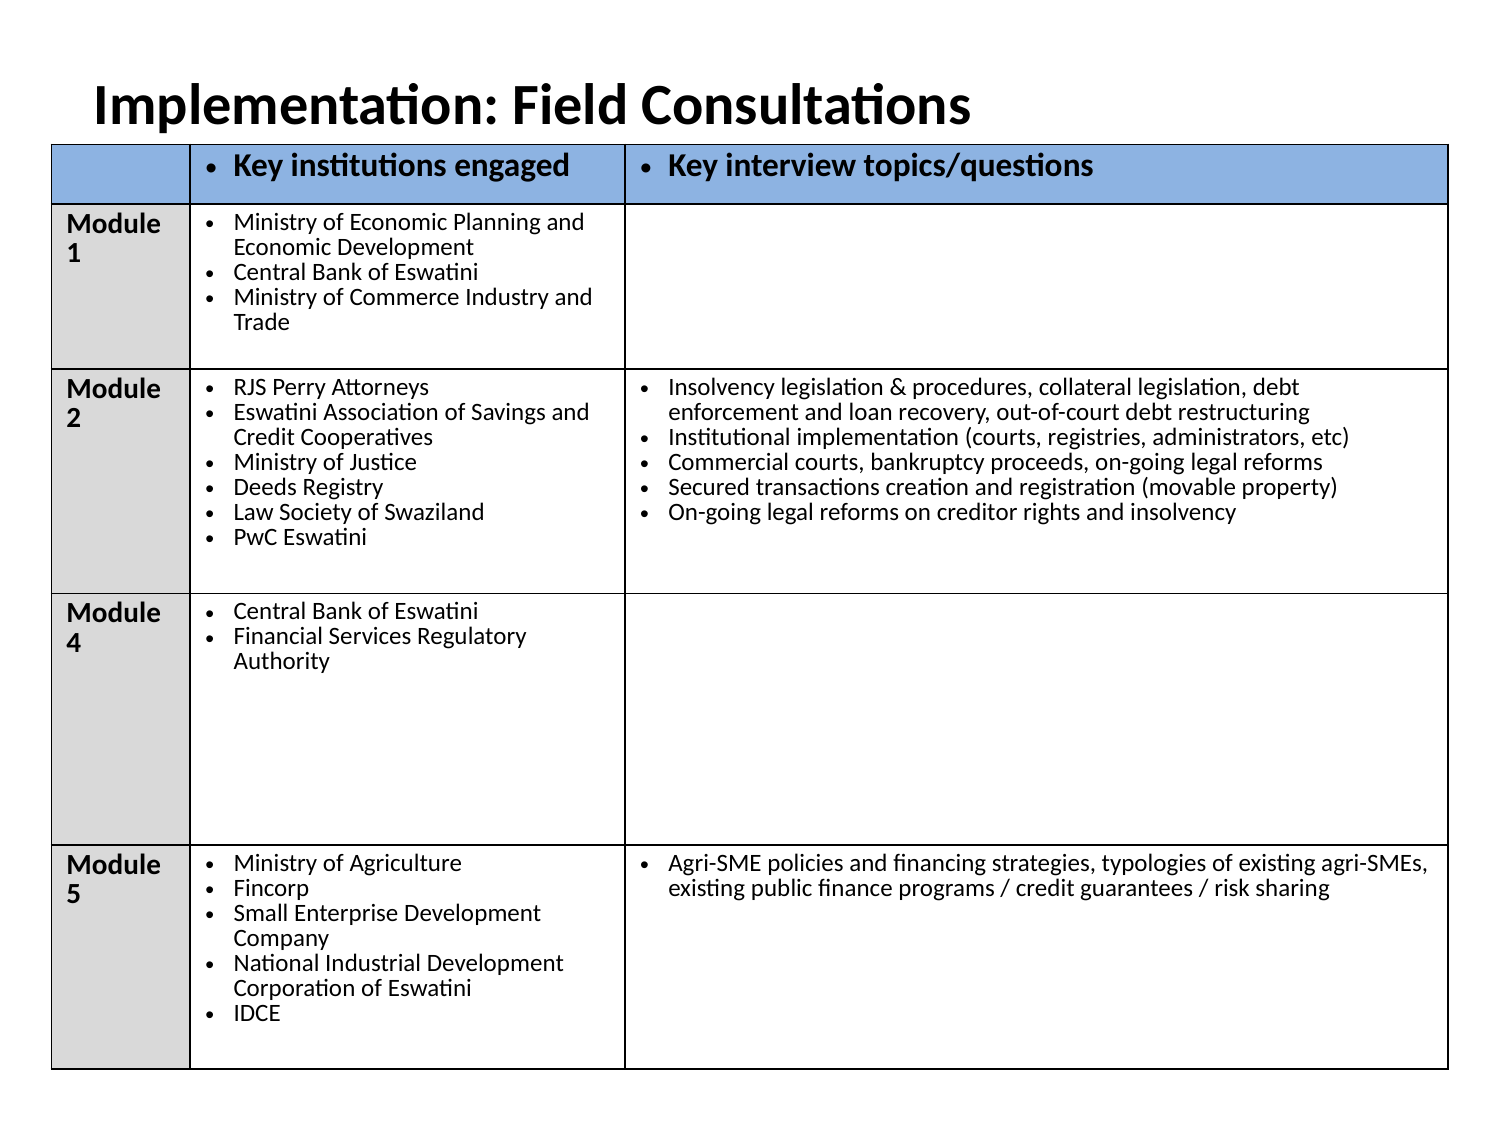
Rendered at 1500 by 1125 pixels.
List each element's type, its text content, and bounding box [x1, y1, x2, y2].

table_cell Module 2 [52, 370, 189, 593]
table_cell Module 4 [52, 594, 189, 844]
text_box Implementation: Field Consultations [79, 58, 987, 144]
table_cell Central Bank of Eswatini Financial Services Regulatory Authority [191, 594, 624, 844]
table_cell Ministry of Economic Planning and Economic Development Central Bank of Eswatini Ministry of Commerce Industry and Trade [191, 205, 624, 368]
table_cell Ministry of Agriculture Fincorp Small Enterprise Development Company National Industrial Development Corporation of Eswatini IDCE [191, 846, 624, 1068]
table_header [52, 145, 189, 203]
table_cell Agri-SME policies and financing strategies, typologies of existing agri-SMEs, existing public finance programs / credit guarantees / risk sharing [626, 846, 1447, 1068]
table_header Key institutions engaged [191, 145, 624, 203]
table_cell [626, 205, 1447, 368]
table_cell [626, 594, 1447, 844]
table_cell Module 5 [52, 846, 189, 1068]
table_cell Insolvency legislation & procedures, collateral legislation, debt enforcement and loan recovery, out-of-court debt restructuring Institutional implementation (courts, registries, administrators, etc) Commercial courts, bankruptcy proceeds, on-going legal reforms Secured transactions creation and registration (movable property) On-going legal reforms on creditor rights and insolvency [626, 370, 1447, 593]
table_cell RJS Perry Attorneys Eswatini Association of Savings and Credit Cooperatives Ministry of Justice Deeds Registry Law Society of Swaziland PwC Eswatini [191, 370, 624, 593]
table_header Key interview topics/questions [626, 145, 1447, 203]
table_cell Module 1 [52, 205, 189, 368]
